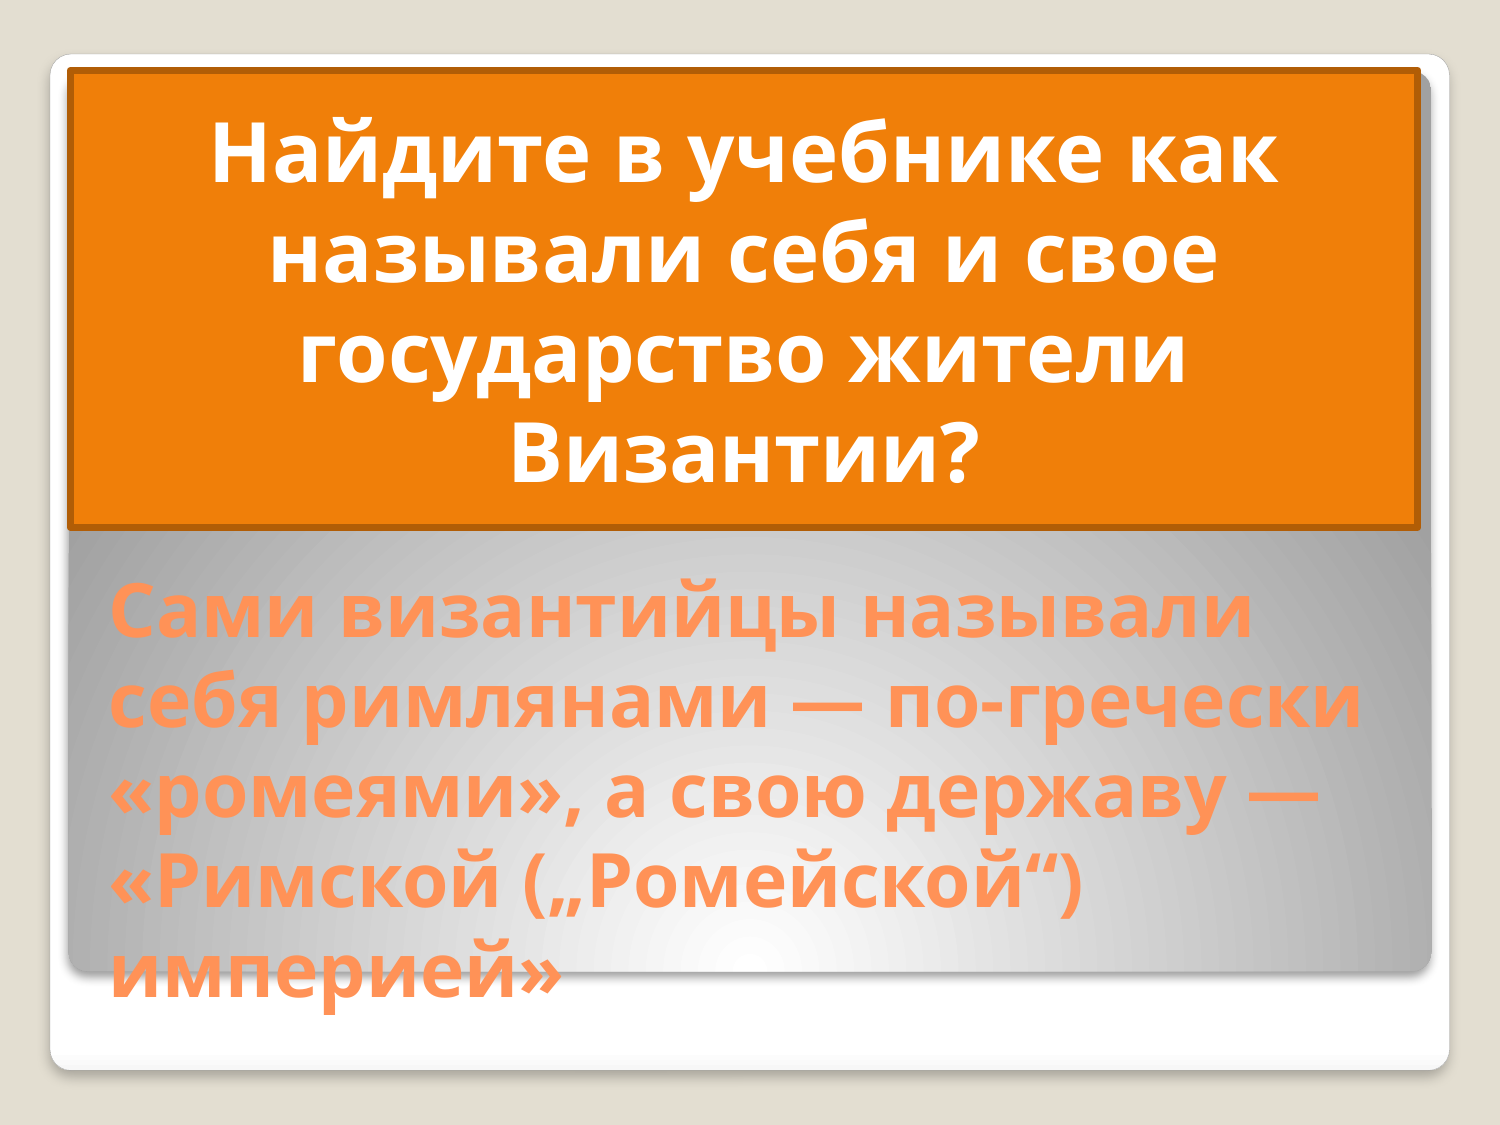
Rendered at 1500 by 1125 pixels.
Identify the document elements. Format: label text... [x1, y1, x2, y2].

title Сами византийцы называли себя римлянами — по-гречески «ромеями», а свою державу — «Римской („Ромейской“) империей» [93, 492, 1437, 1020]
text_box Найдите в учебнике как называли себя и свое государство жители Византии? [67, 67, 1421, 531]
